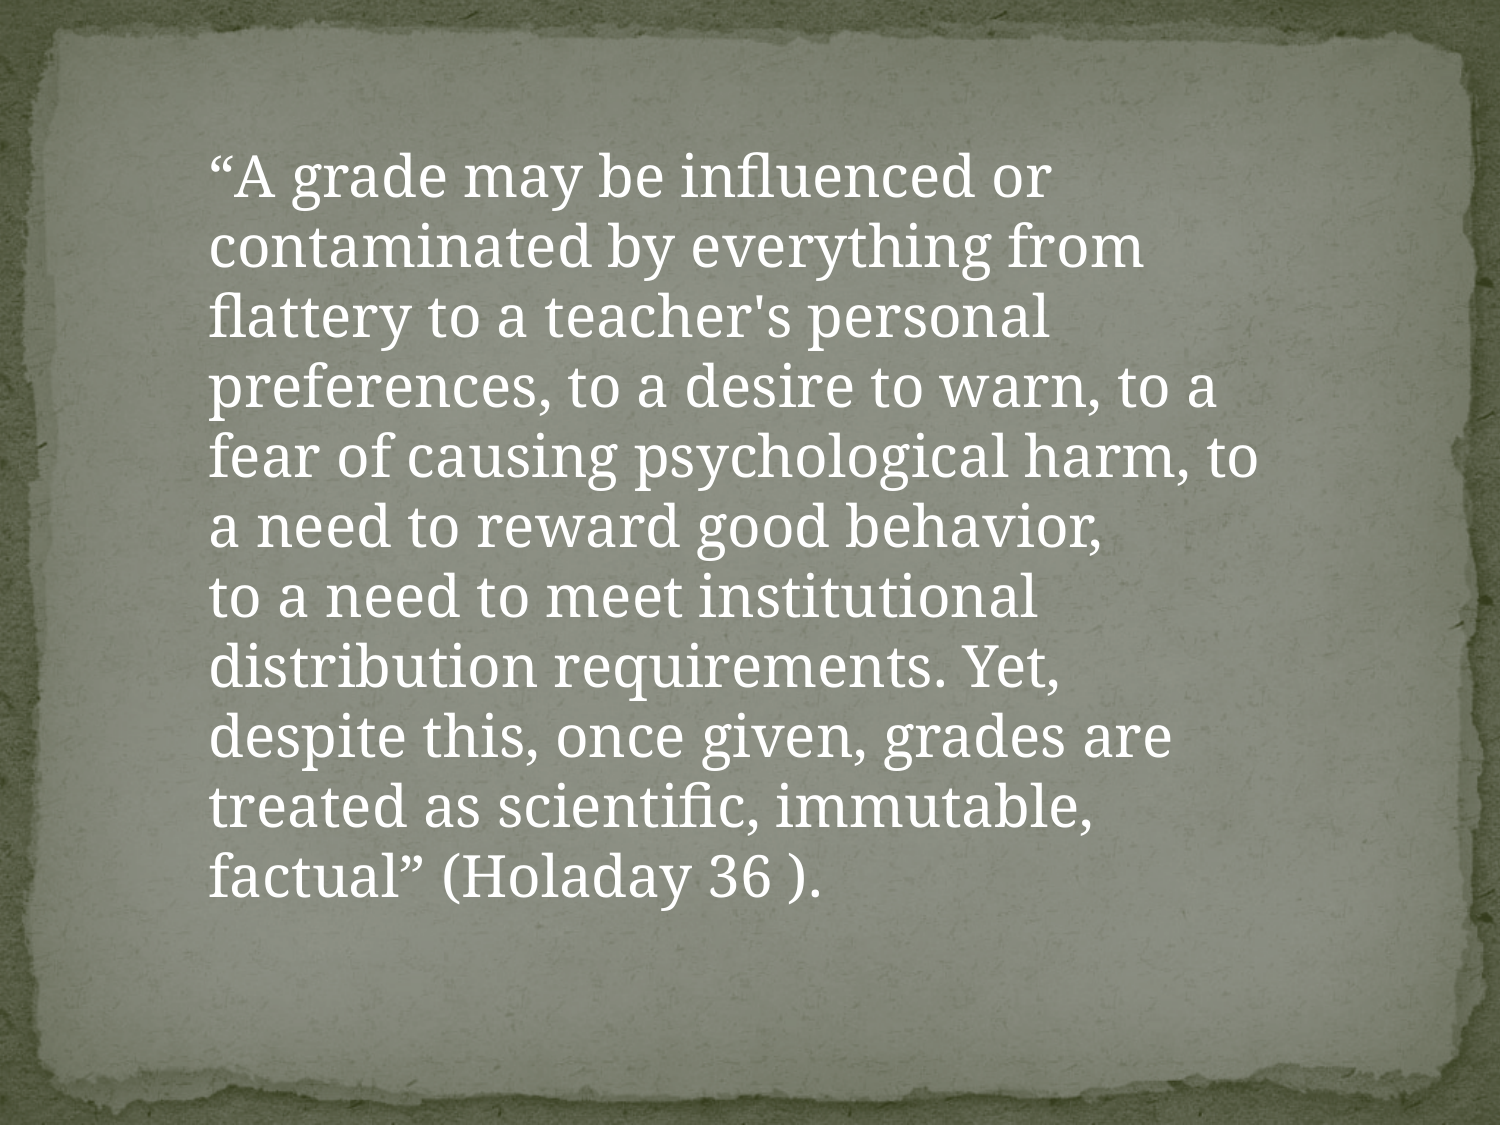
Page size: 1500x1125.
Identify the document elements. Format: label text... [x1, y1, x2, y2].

text_box “A grade may be influenced or contaminated by everything from flattery to a teacher's personal preferences, to a desire to warn, to a fear of causing psychological harm, to a need to reward good behavior, to a need to meet institutional distribution requirements. Yet, despite this, once given, grades are treated as scientific, immutable, factual” (Holaday 36 ). [193, 132, 1300, 917]
